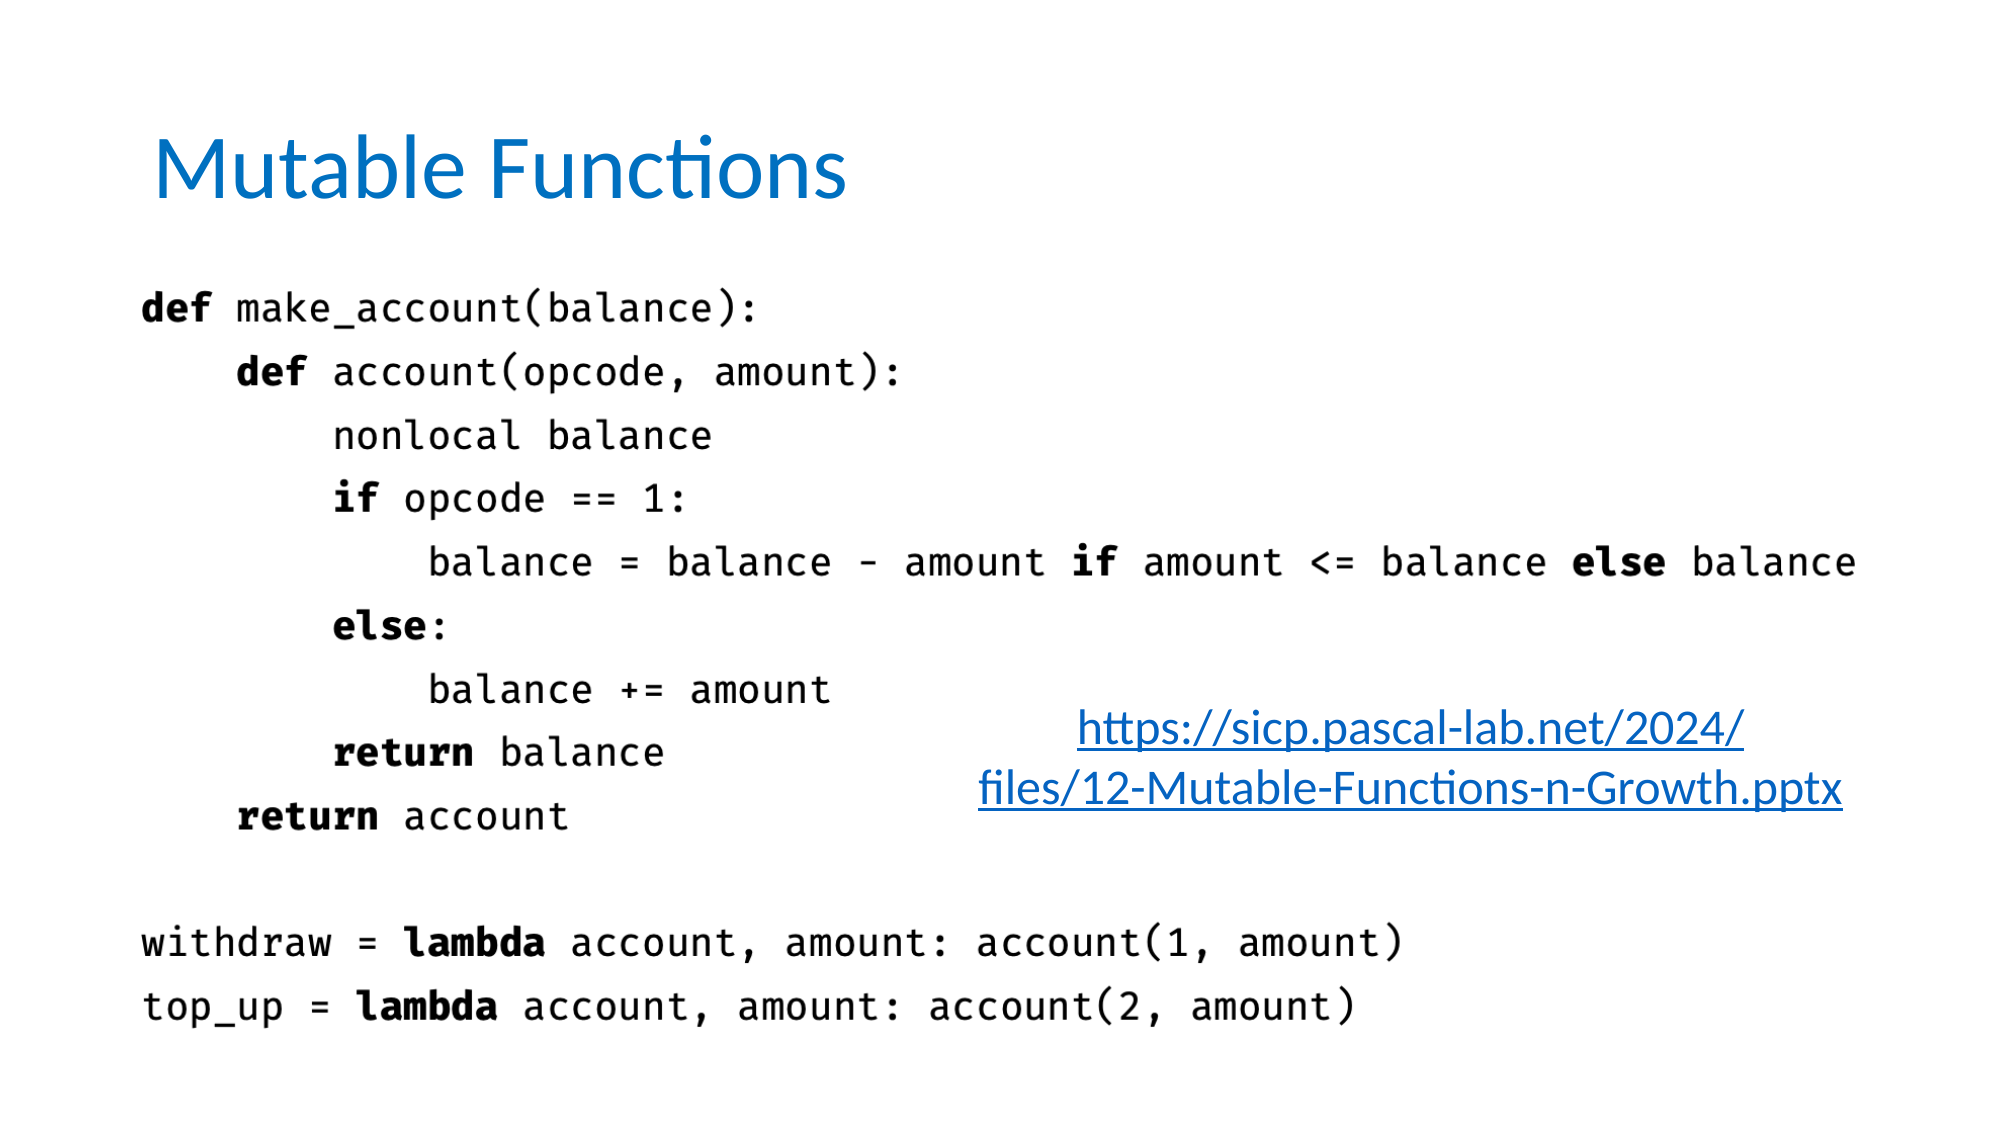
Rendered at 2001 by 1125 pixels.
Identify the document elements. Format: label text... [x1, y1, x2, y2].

title Mutable Functions [137, 59, 1863, 277]
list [137, 277, 1863, 1042]
